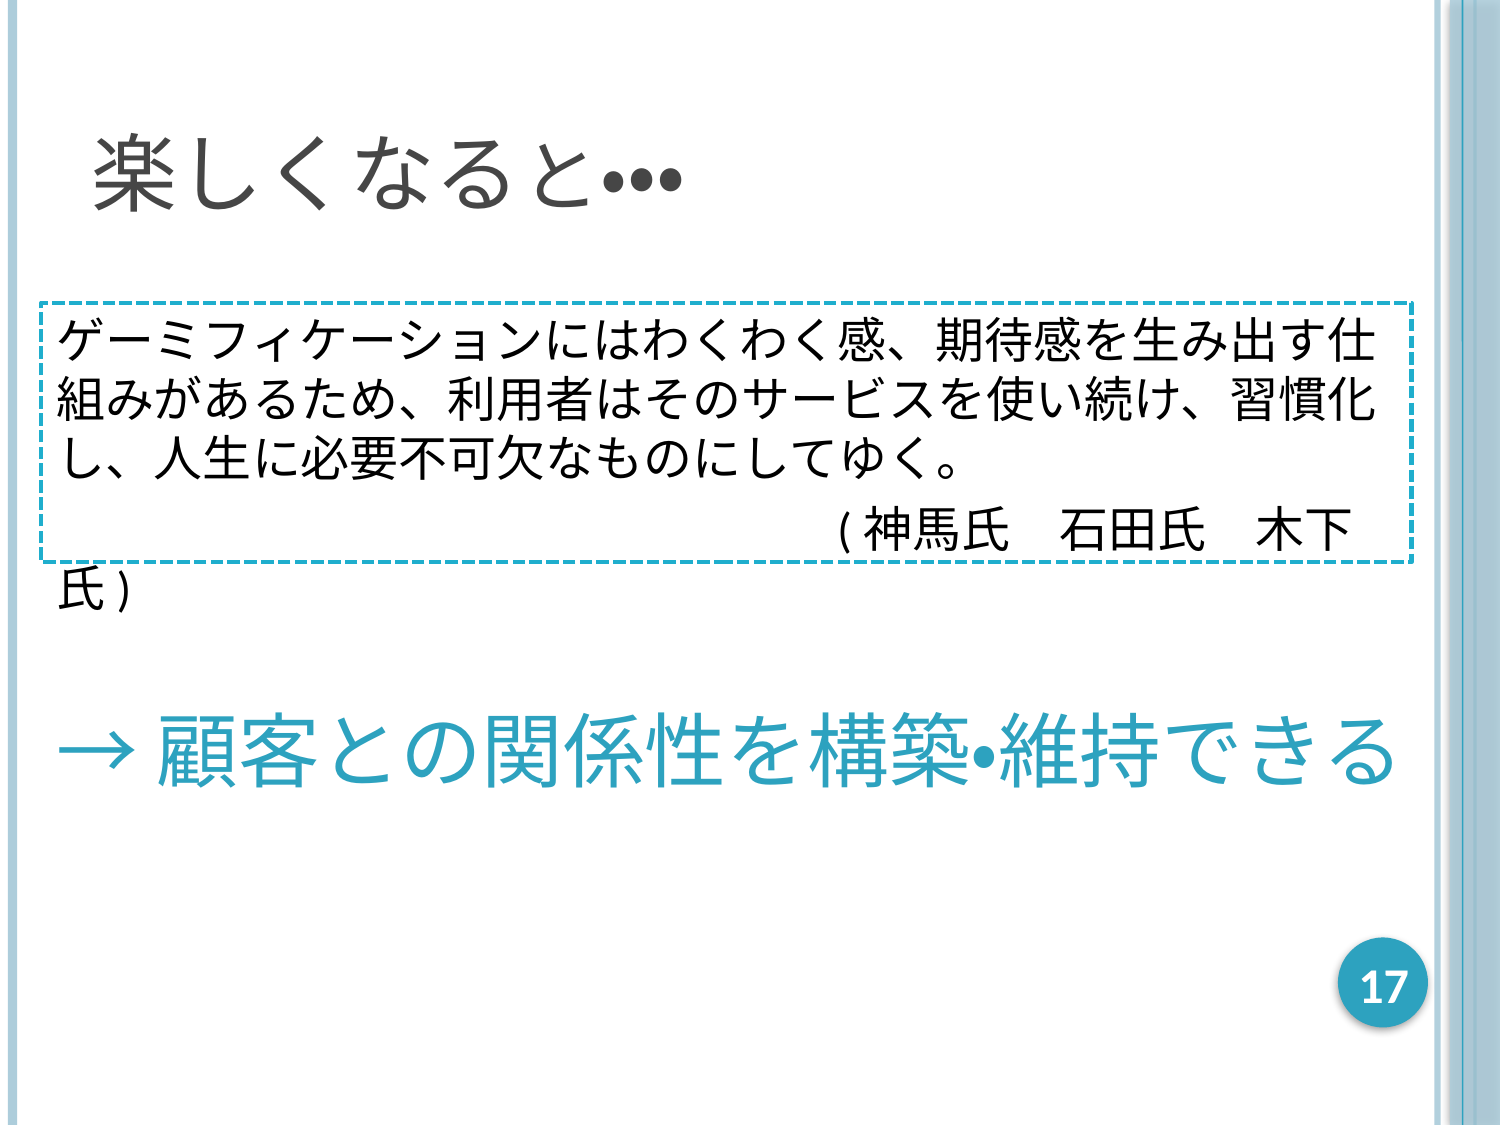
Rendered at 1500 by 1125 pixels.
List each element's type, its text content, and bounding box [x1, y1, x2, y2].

title 楽しくなると・・・ [76, 90, 739, 231]
list ゲーミフィケーションにはわくわく感、期待感を生み出す仕組みがあるため、利用者はそのサービスを使い続け、習慣化し、人生に必要不可欠なものにしてゆく。 (神馬氏 石田氏 木下氏) →顧客との関係性を構築・維持できる [41, 302, 1424, 906]
slide_number 17 [1333, 940, 1434, 1027]
text_box [39, 301, 1414, 564]
